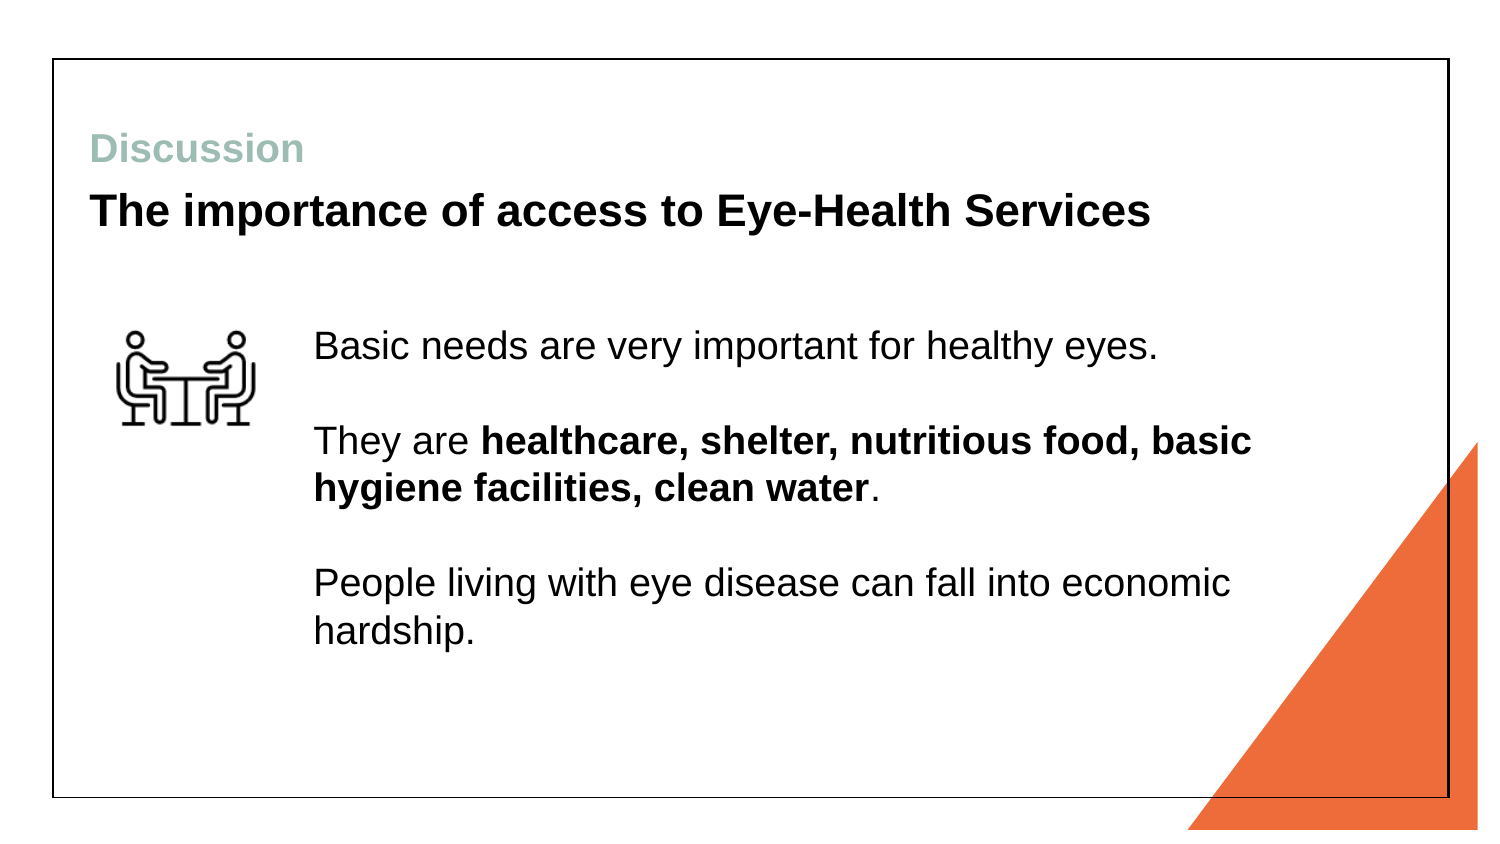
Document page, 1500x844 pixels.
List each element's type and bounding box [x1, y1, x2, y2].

text_box [1187, 441, 1478, 830]
picture [52, 58, 1450, 798]
